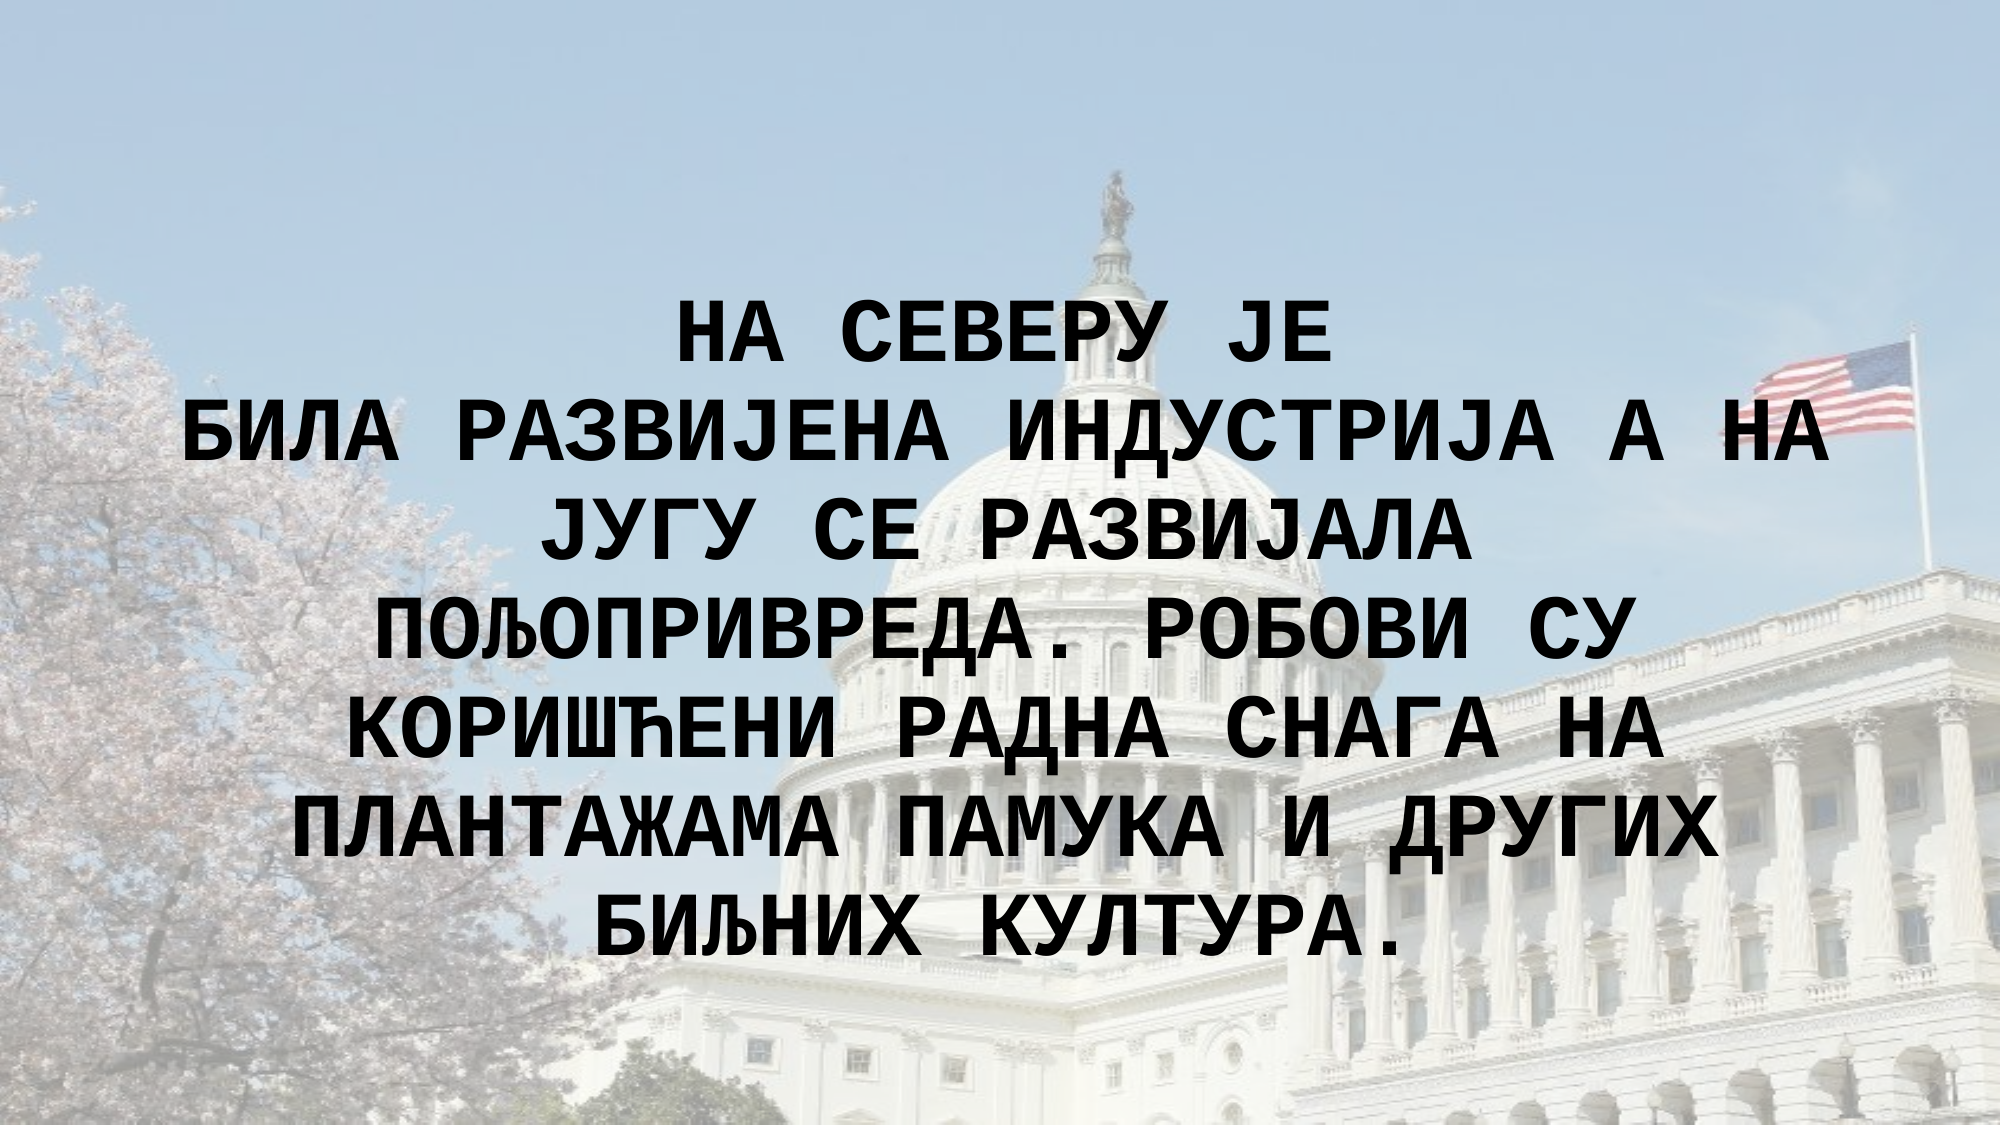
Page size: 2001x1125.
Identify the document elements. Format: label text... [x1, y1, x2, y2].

title НА СЕВЕРУ ЈЕ БИЛА РАЗВИЈЕНА ИНДУСТРИЈА А НА ЈУГУ СЕ РАЗВИЈАЛА ПОЉОПРИВРЕДА. РОБОВИ СУ КОРИШЋЕНИ РАДНА СНАГА НА ПЛАНТАЖАМА ПАМУКА И ДРУГИХ БИЉНИХ КУЛТУРА. [142, 271, 1868, 986]
